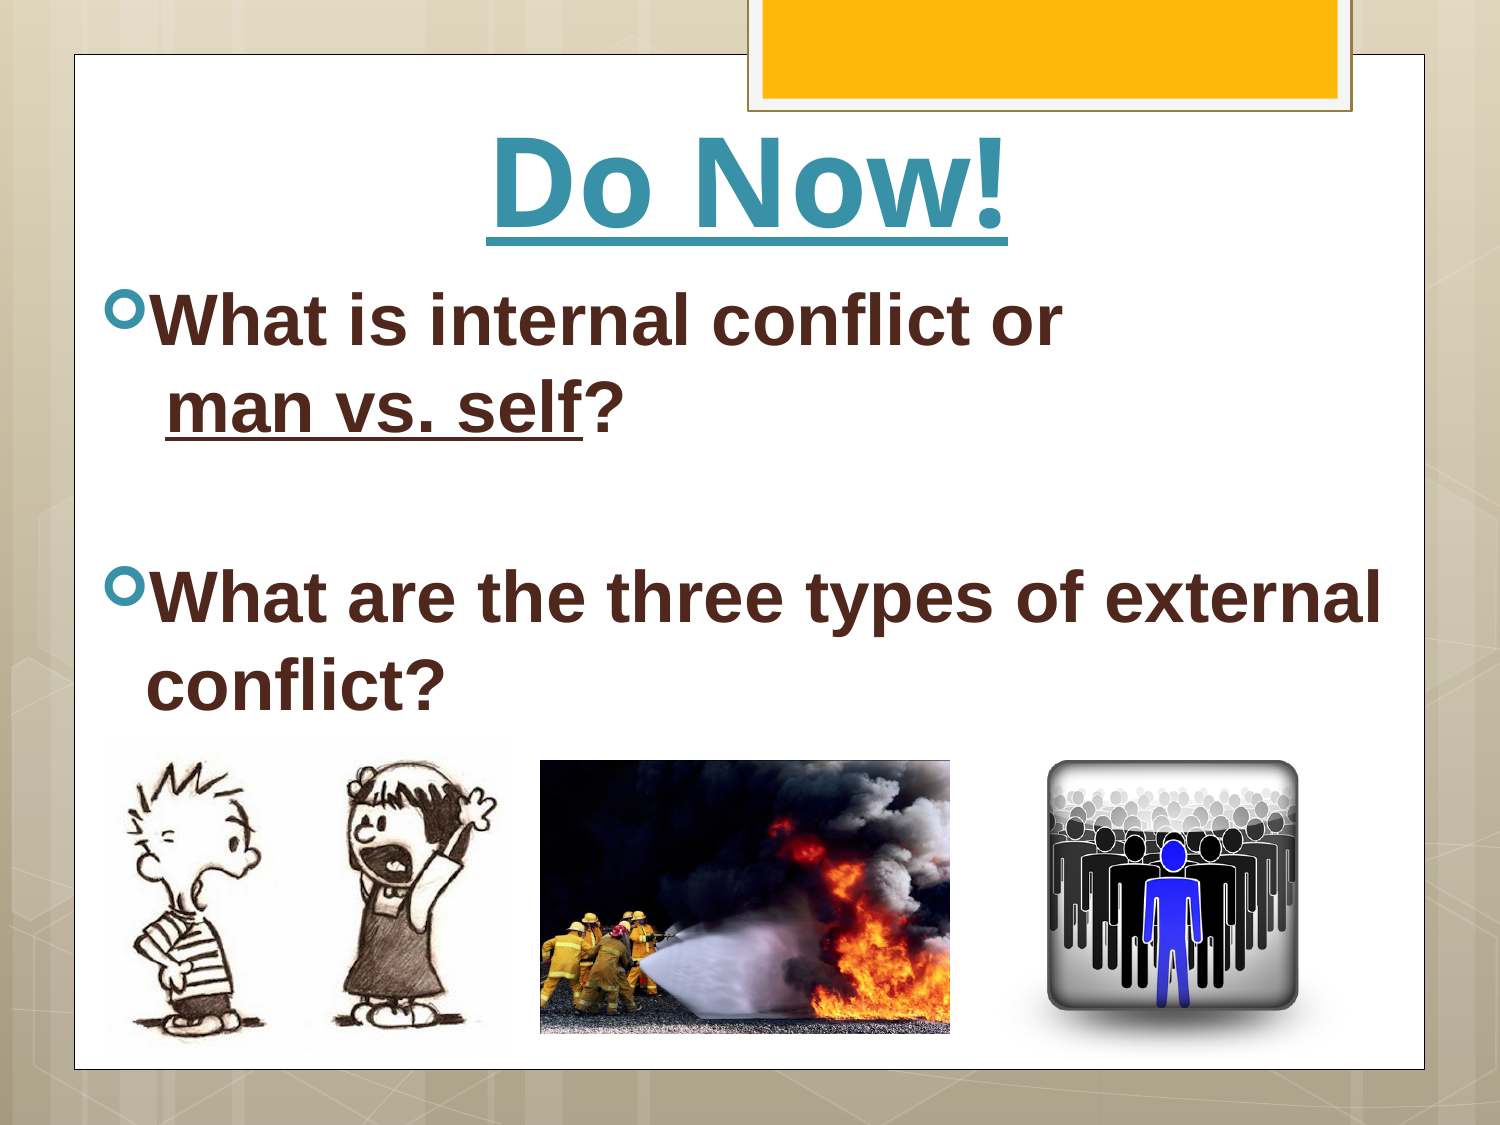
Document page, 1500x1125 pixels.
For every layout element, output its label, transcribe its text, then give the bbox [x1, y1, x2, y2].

picture [539, 759, 951, 1034]
list What is internal conflict or man vs. self? What are the three types of external conflict? [73, 264, 1424, 841]
title Do Now! [171, 72, 1324, 260]
picture [105, 740, 511, 1053]
picture [998, 759, 1346, 1063]
